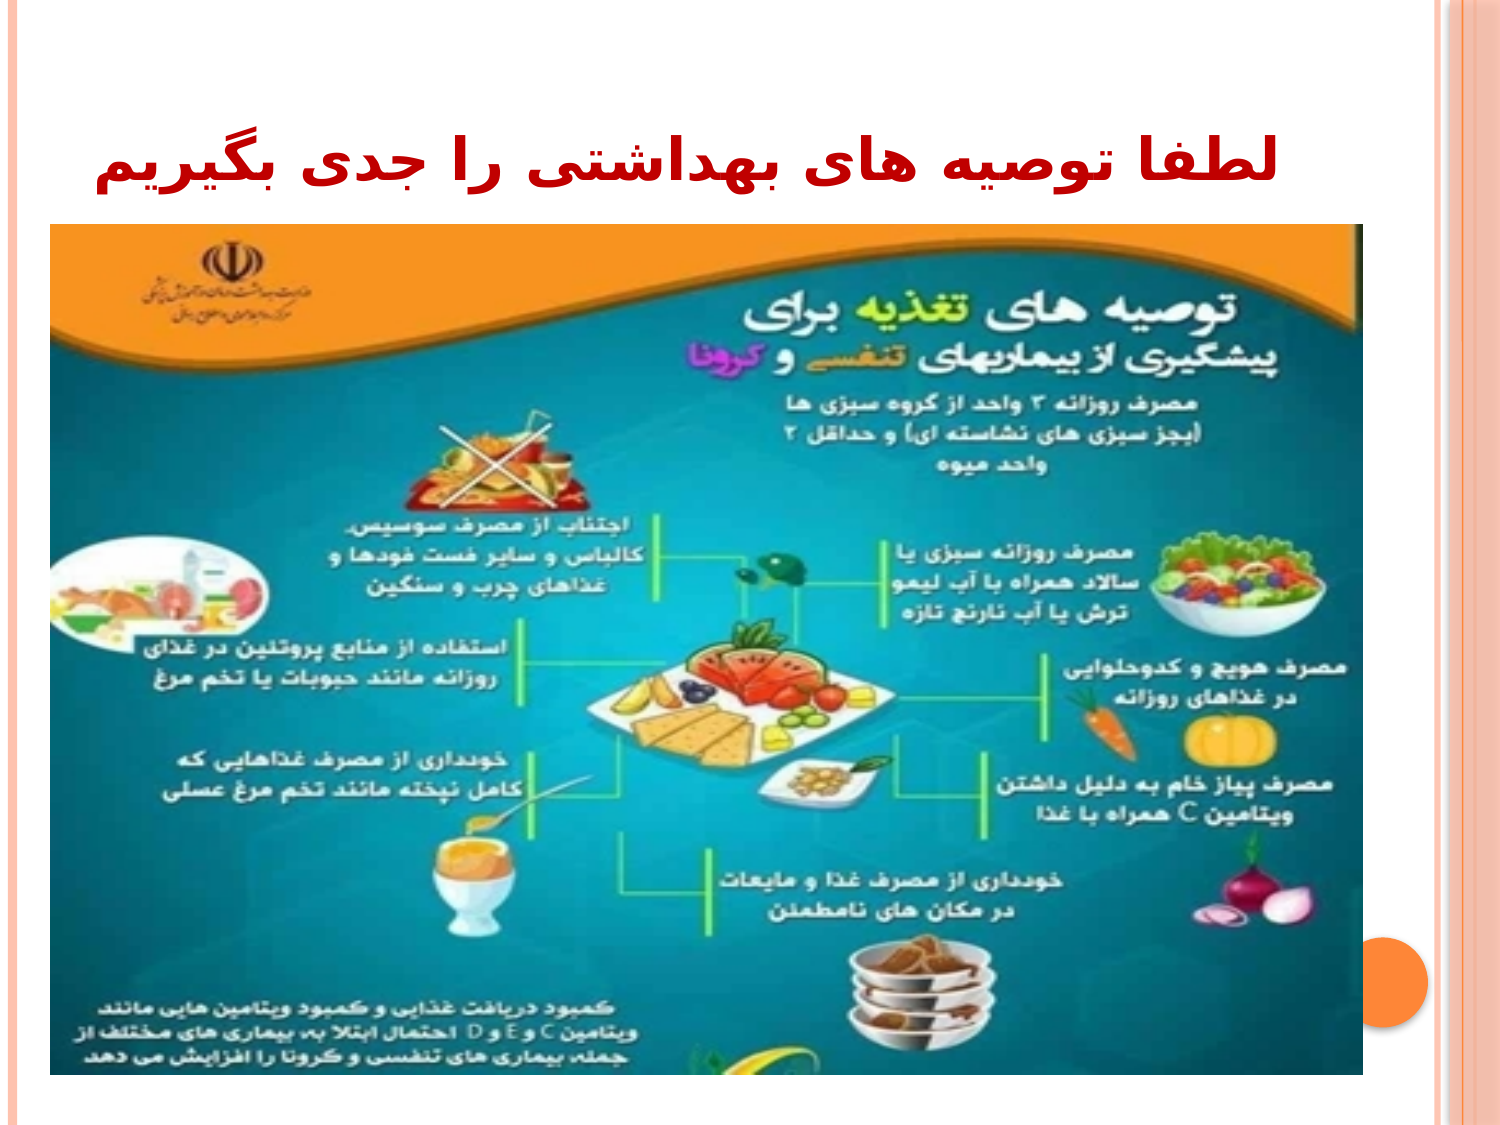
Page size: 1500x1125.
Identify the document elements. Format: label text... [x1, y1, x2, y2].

title لطفا توصیه های بهداشتی را جدی بگیریم [75, 45, 1300, 200]
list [49, 224, 1363, 1076]
